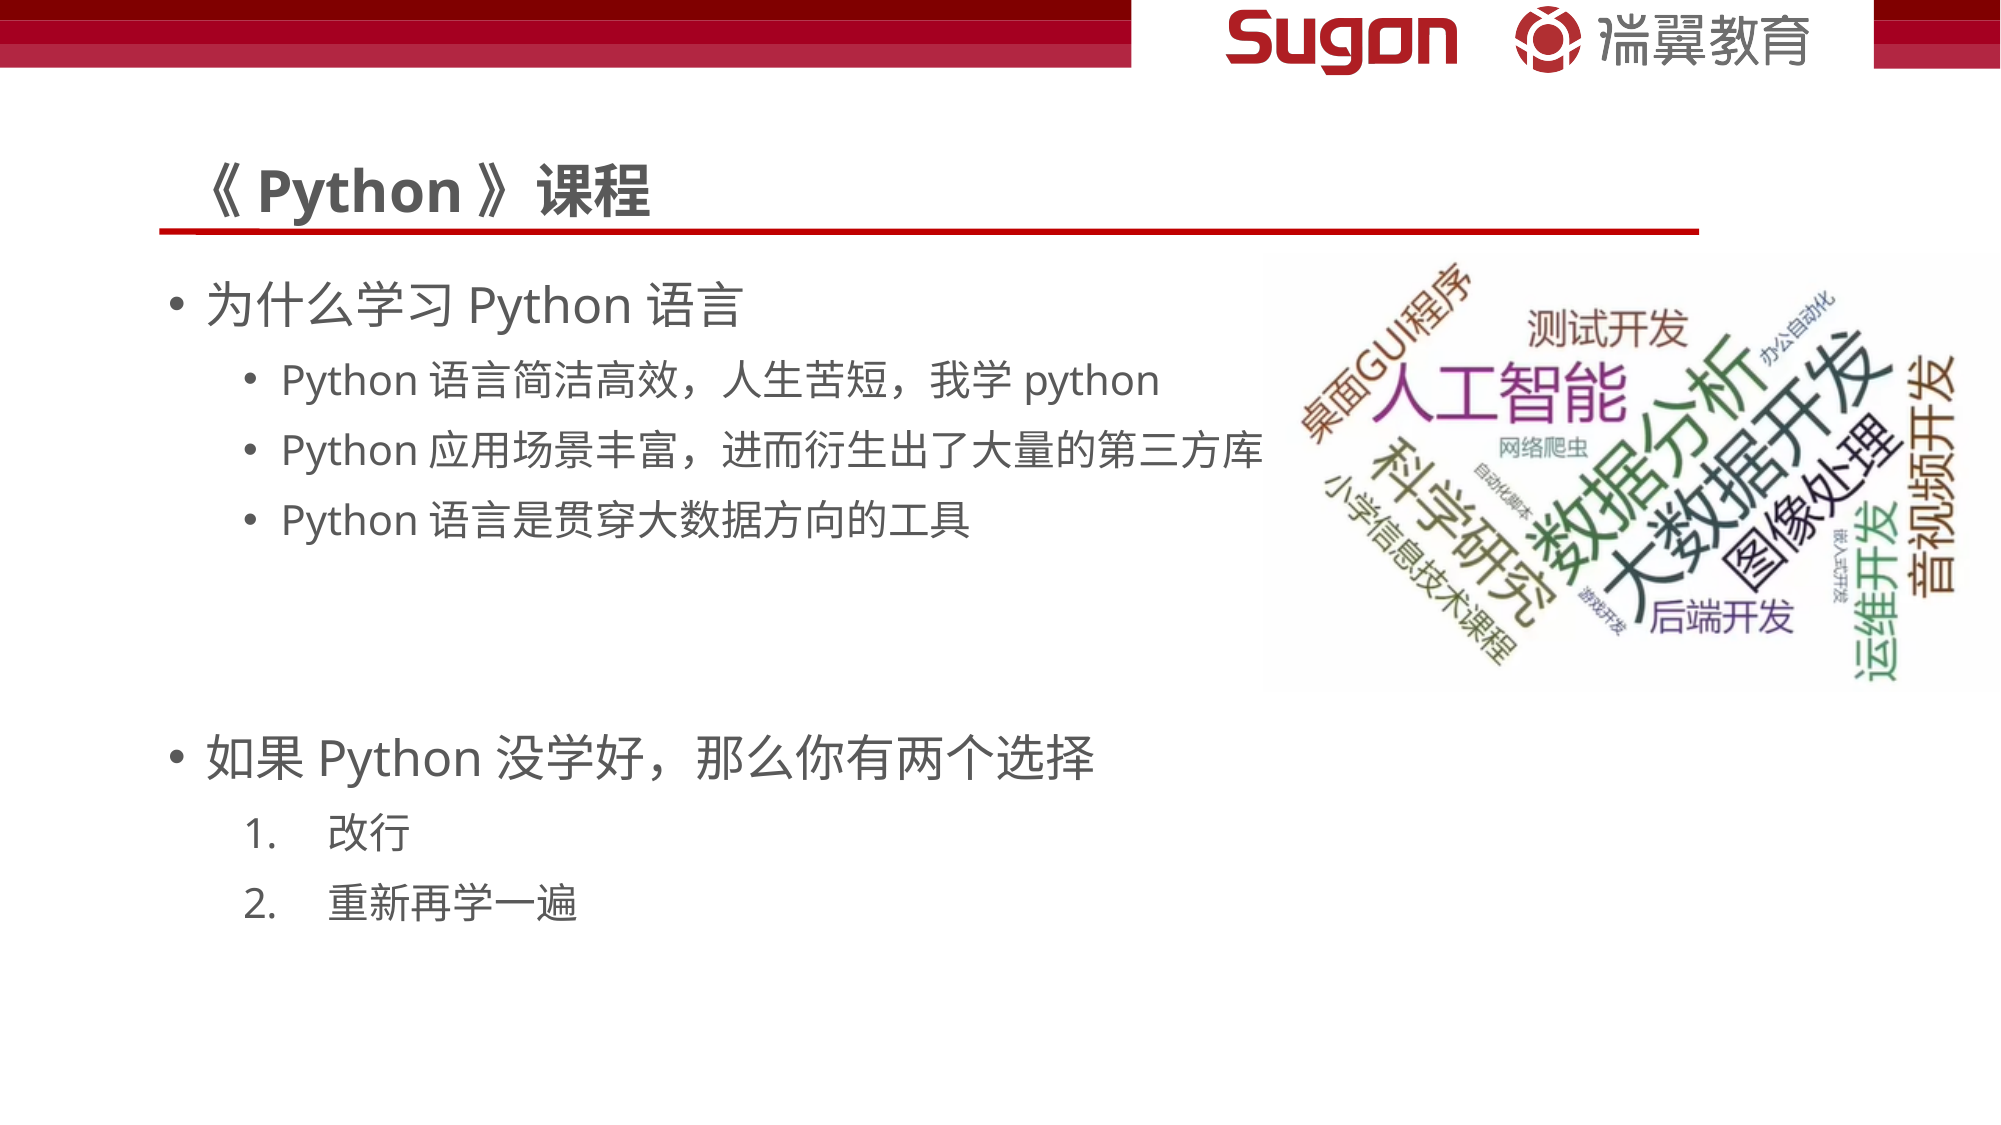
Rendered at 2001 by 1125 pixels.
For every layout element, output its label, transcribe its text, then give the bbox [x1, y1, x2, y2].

picture [1263, 253, 2000, 692]
title 《Python》课程 [169, 91, 1895, 214]
list 为什么学习Python语言 Python语言简洁高效，人生苦短，我学python Python应用场景丰富，进而衍生出了大量的第三方库 Python语言是贯穿大数据方向的工具 如果Python没学好，那么你有两个选择 改行 重新再学一遍 [153, 253, 1879, 1028]
picture [1515, 6, 1809, 73]
picture [1194, 0, 1484, 91]
